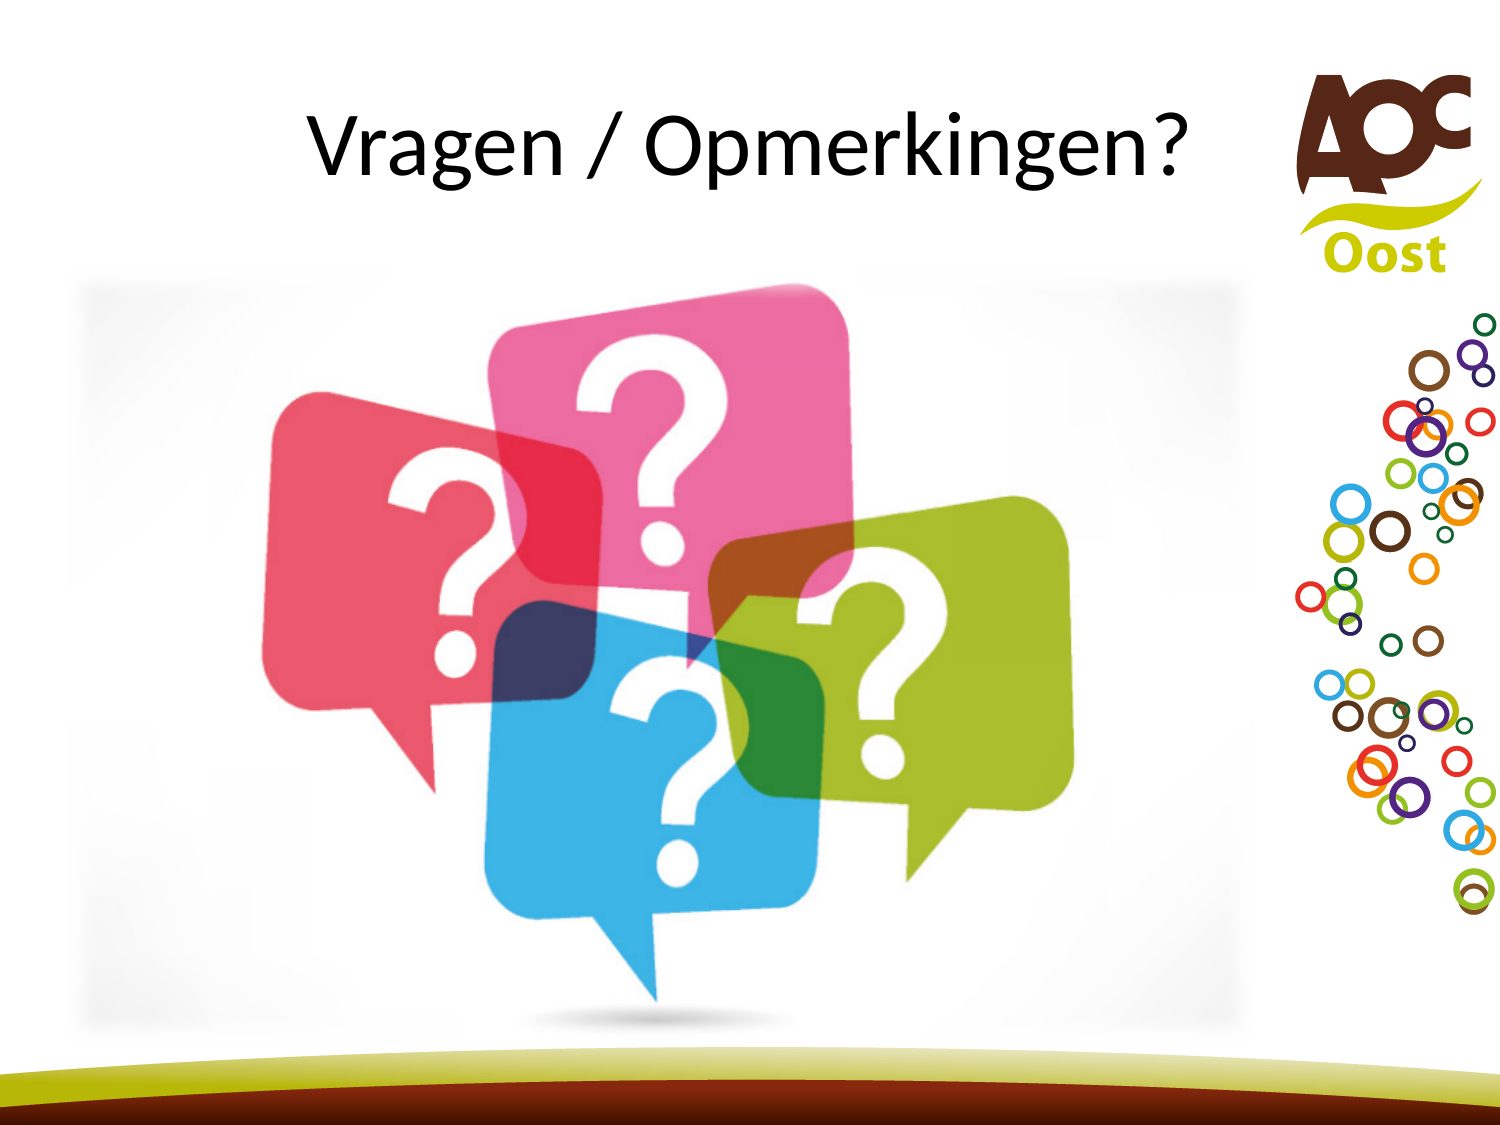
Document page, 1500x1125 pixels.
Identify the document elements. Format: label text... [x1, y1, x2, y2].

picture [0, 0, 1500, 1125]
title Vragen / Opmerkingen? [75, 45, 1425, 233]
